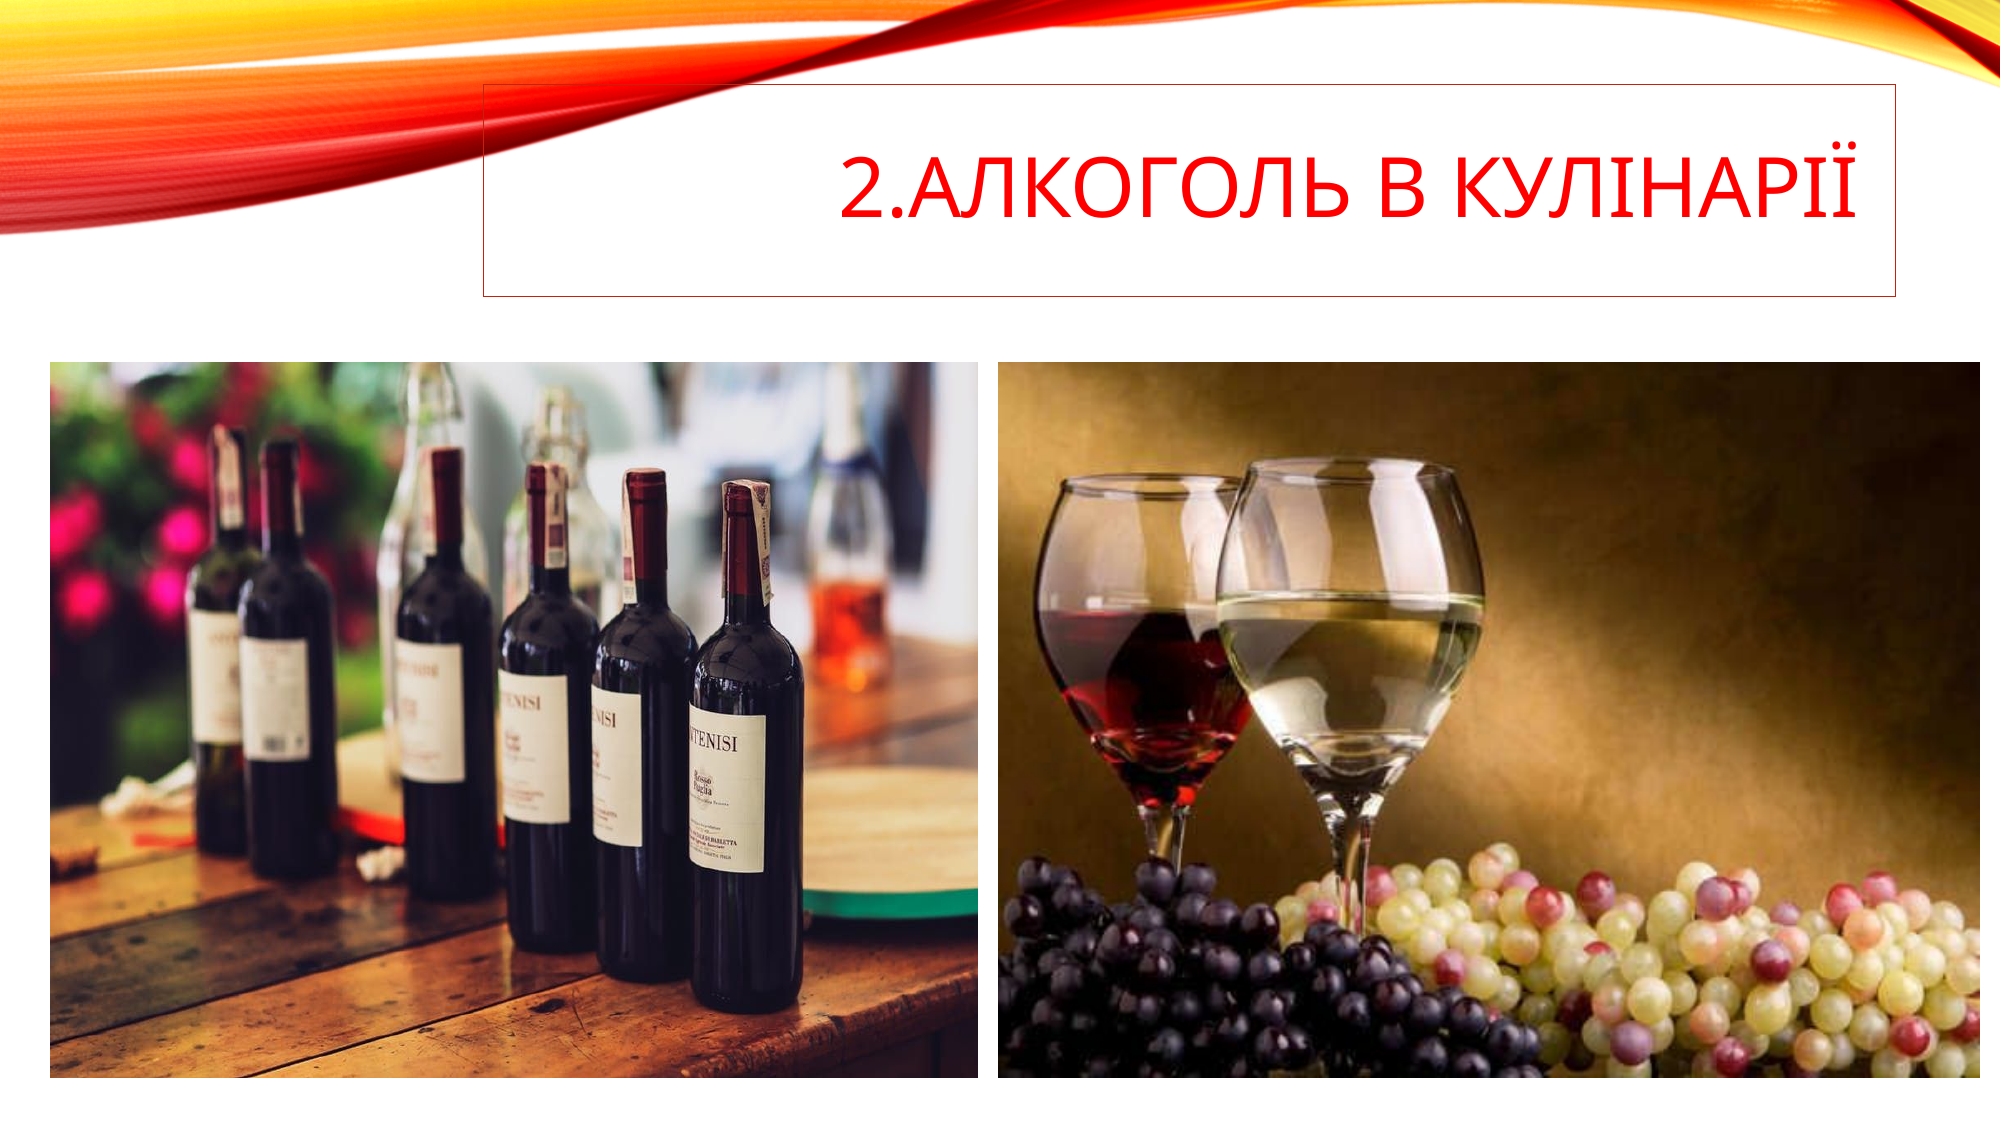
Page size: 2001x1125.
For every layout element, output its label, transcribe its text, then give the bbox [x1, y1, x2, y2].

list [50, 361, 978, 1079]
title 2.Алкоголь в кулінарії [483, 84, 1896, 297]
picture [998, 361, 1980, 1079]
picture [0, 0, 2000, 237]
